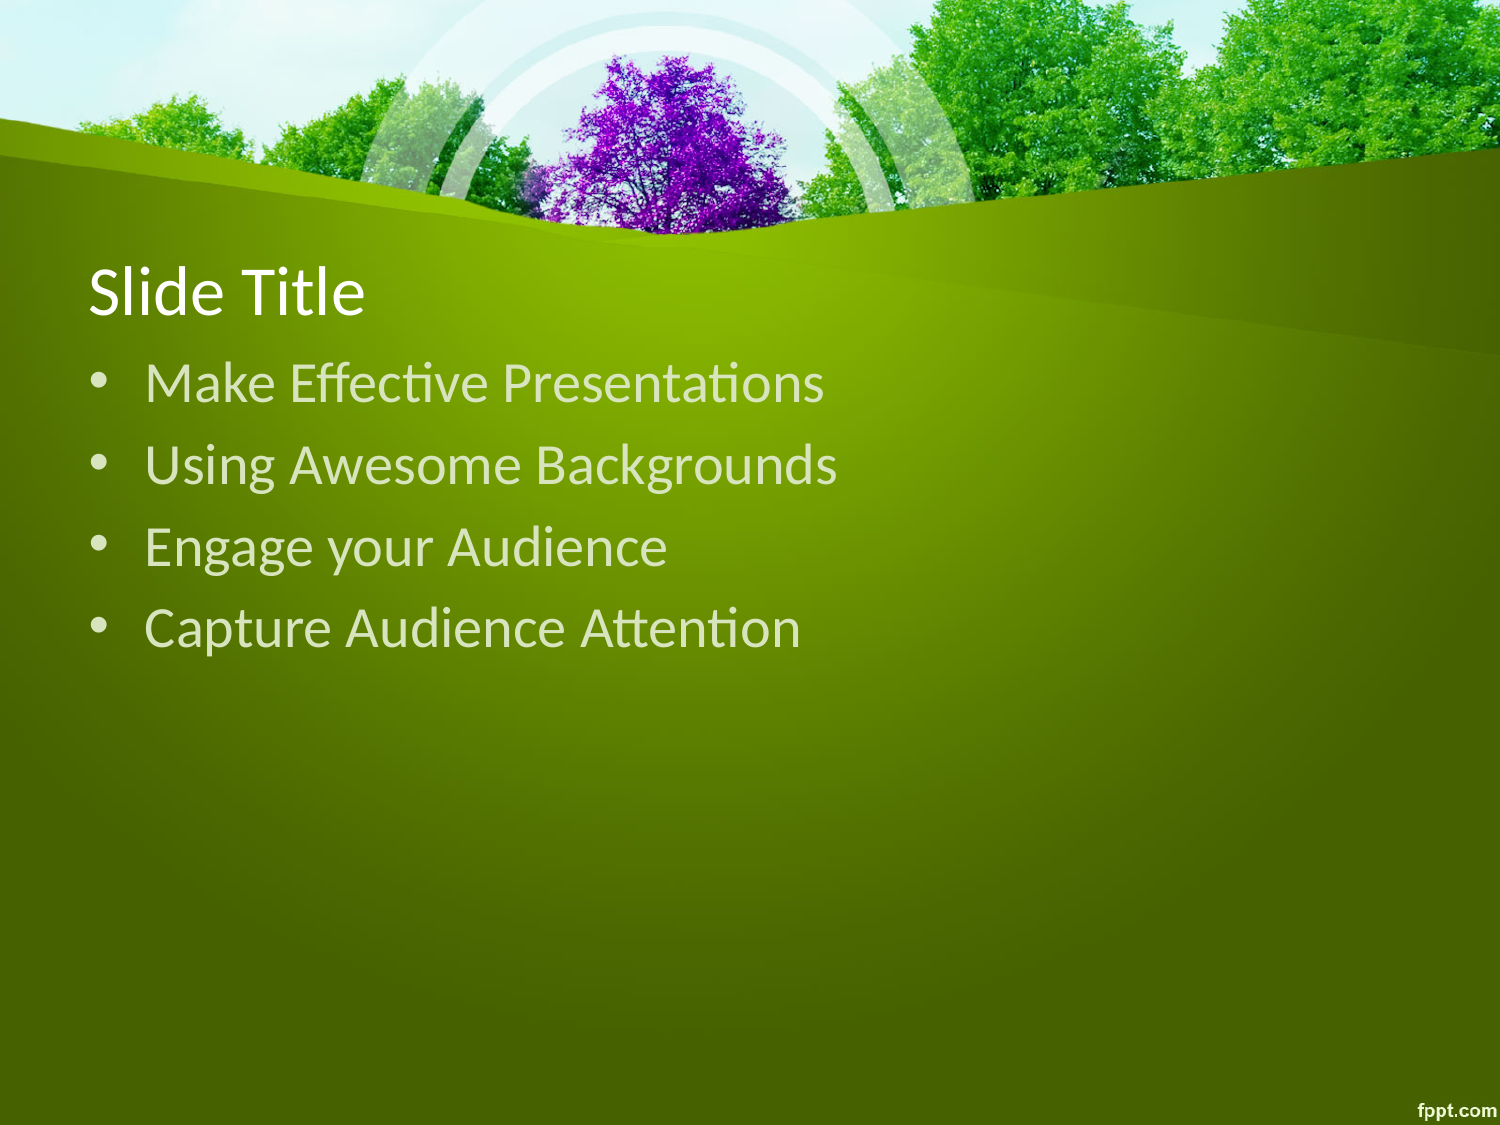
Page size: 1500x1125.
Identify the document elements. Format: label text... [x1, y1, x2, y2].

title Slide Title [73, 236, 1424, 337]
list Make Effective Presentations Using Awesome Backgrounds Engage your Audience Capture Audience Attention [73, 337, 1424, 1064]
picture [0, 0, 1500, 1125]
